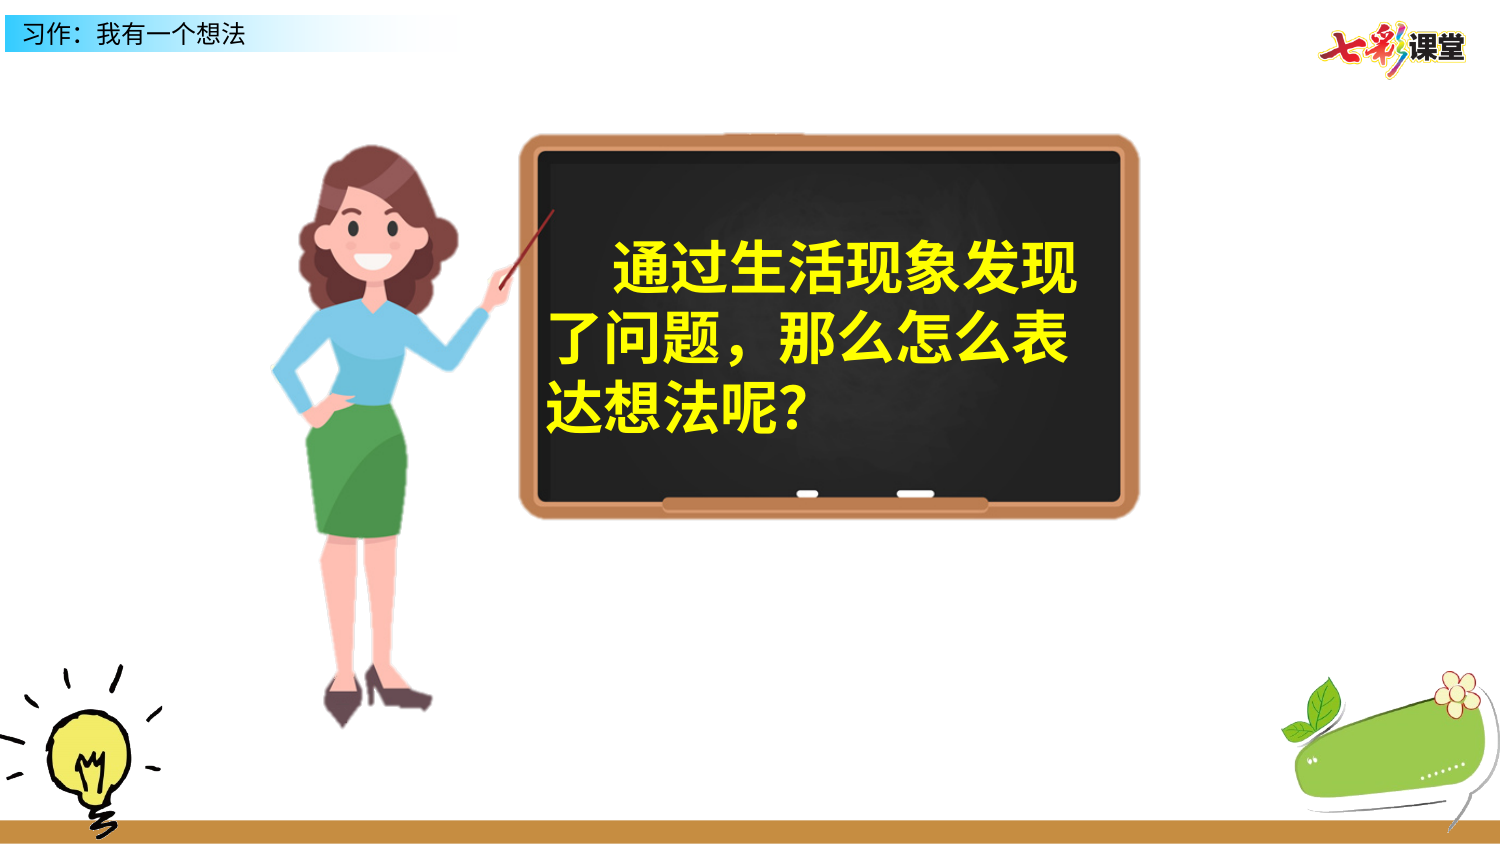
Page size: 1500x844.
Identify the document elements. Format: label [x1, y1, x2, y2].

picture [0, 84, 1272, 844]
picture [1277, 671, 1500, 833]
picture [1316, 20, 1468, 80]
